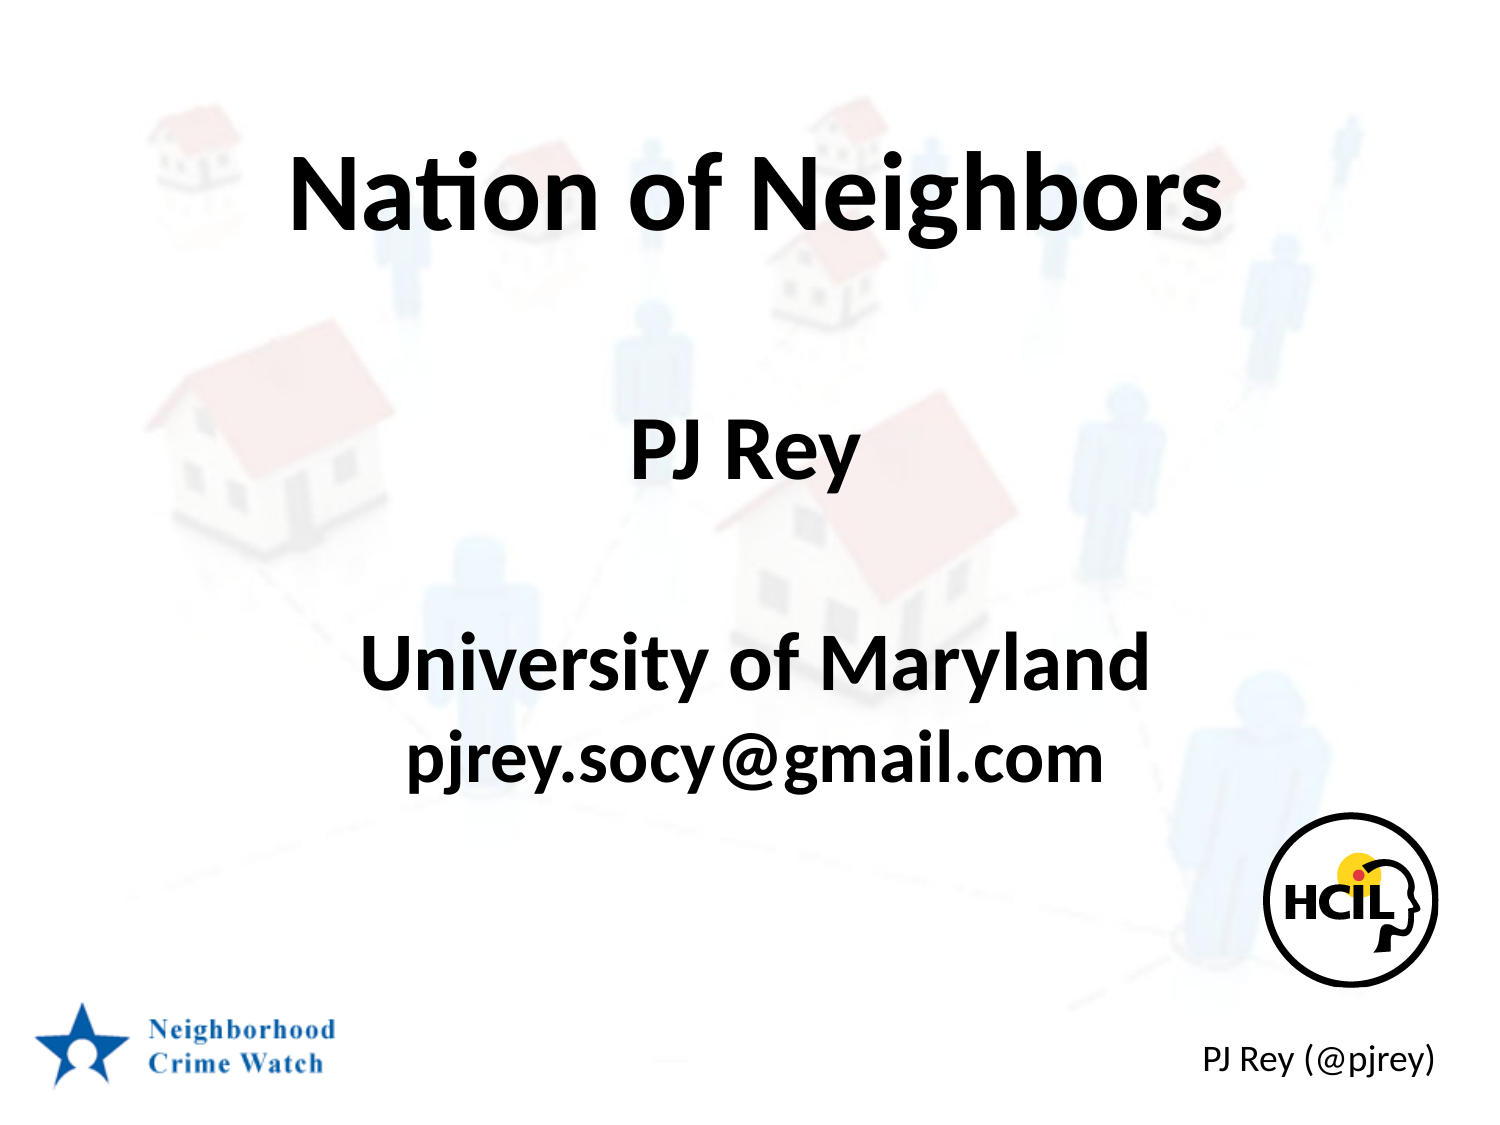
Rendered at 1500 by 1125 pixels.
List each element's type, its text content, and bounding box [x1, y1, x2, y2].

text_box PJ Rey (@pjrey) [1187, 1026, 1463, 1087]
picture [34, 49, 1439, 1094]
